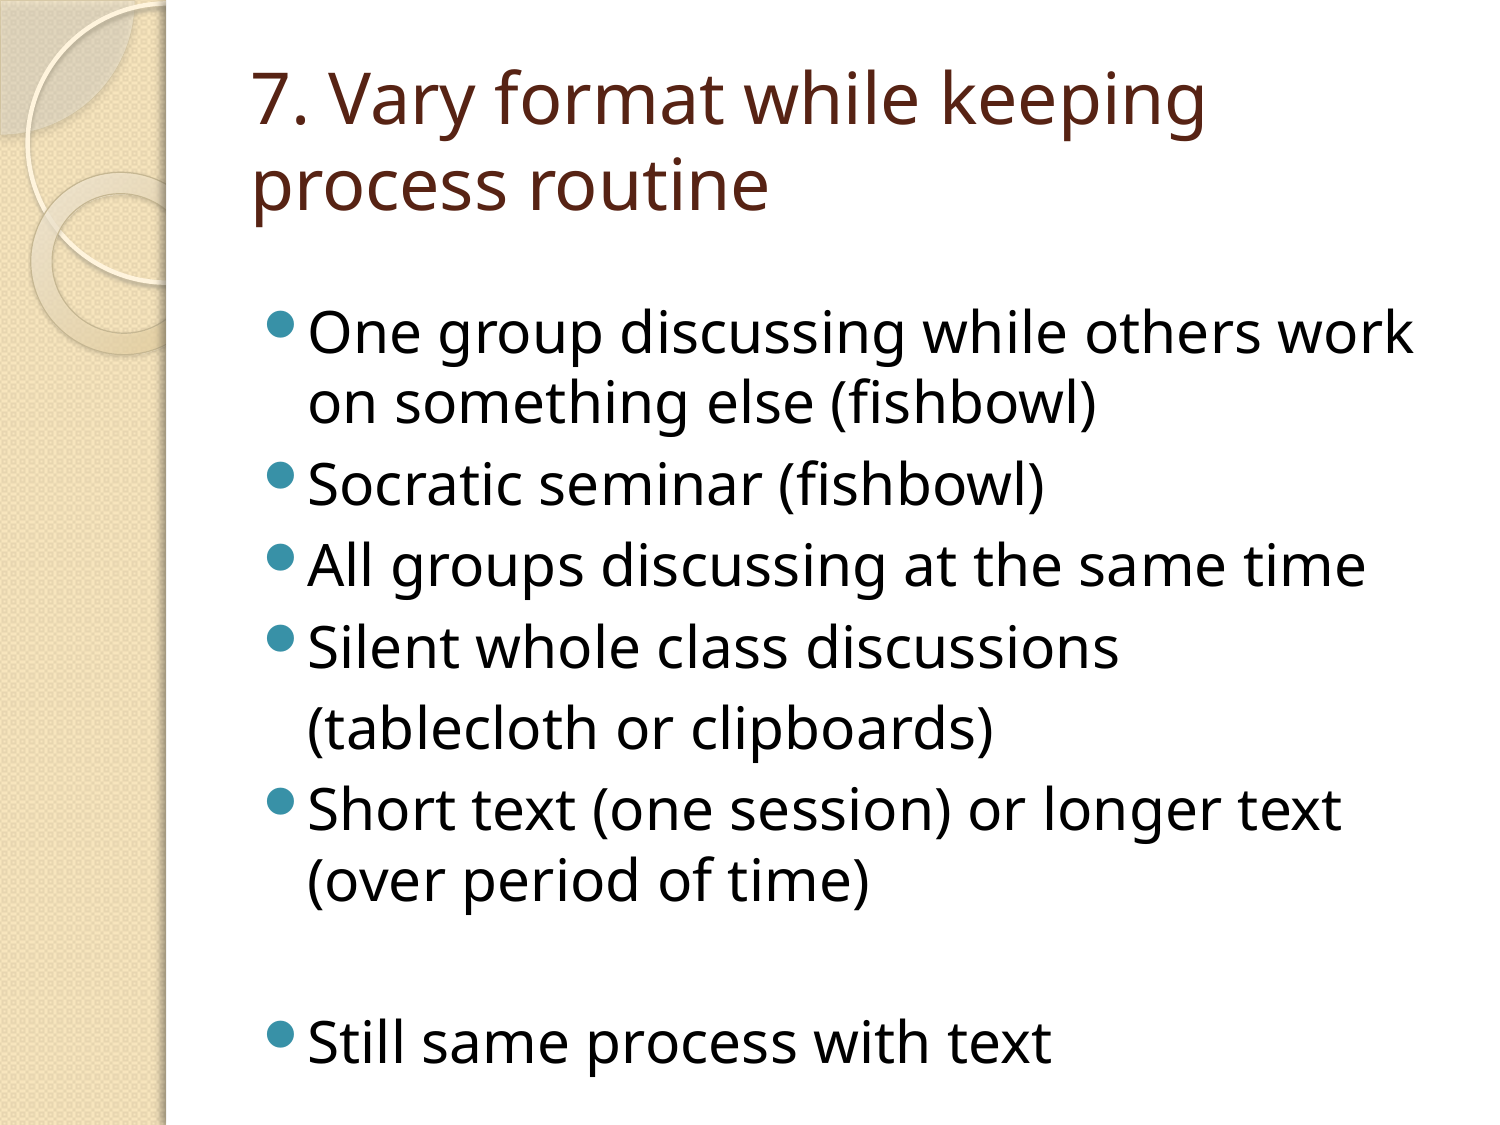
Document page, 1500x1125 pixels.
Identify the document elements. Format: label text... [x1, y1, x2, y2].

title 7. Vary format while keeping process routine [235, 45, 1466, 233]
list One group discussing while others work on something else (fishbowl) Socratic seminar (fishbowl) All groups discussing at the same time Silent whole class discussions (tablecloth or clipboards) Short text (one session) or longer text (over period of time) Still same process with text [235, 287, 1466, 1088]
